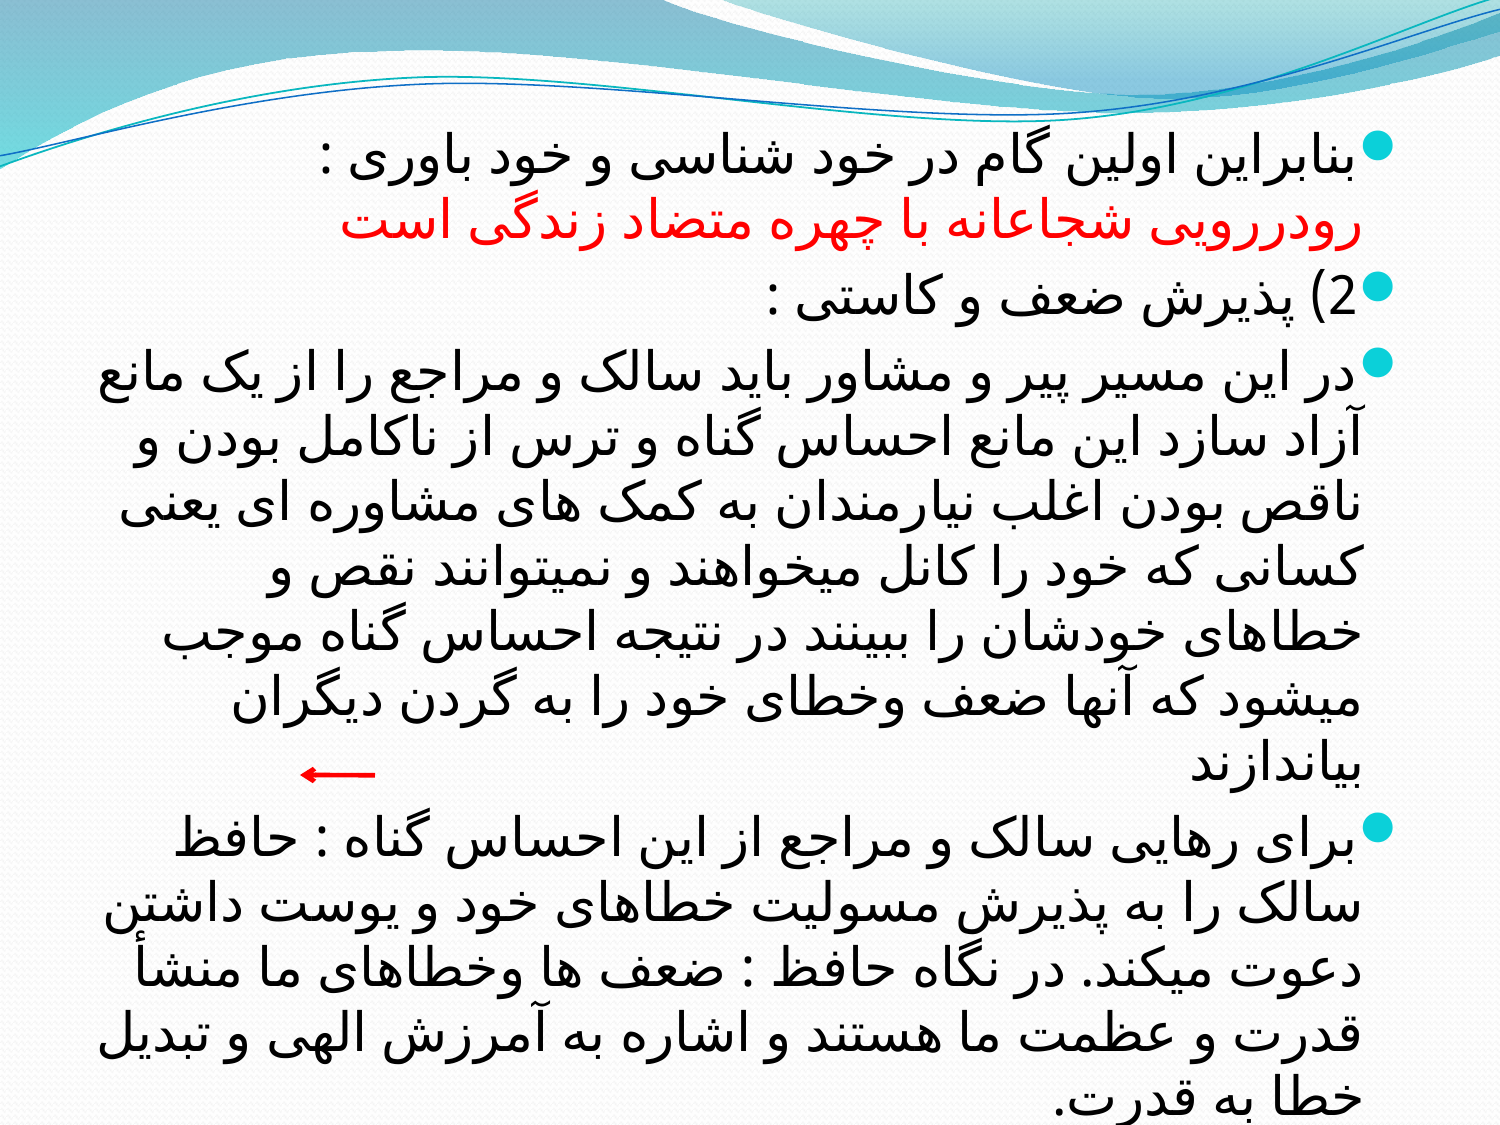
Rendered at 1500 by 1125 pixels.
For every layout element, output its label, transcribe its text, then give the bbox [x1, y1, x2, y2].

list بنابراین اولین گام در خود شناسی و خود باوری : رودررویی شجاعانه با چهره متضاد زندگی است 2) پذیرش ضعف و کاستی : در این مسیر پیر و مشاور باید سالک و مراجع را از یک مانع آزاد سازد این مانع احساس گناه و ترس از ناکامل بودن و ناقص بودن اغلب نیارمندان به کمک های مشاوره ای یعنی کسانی که خود را کانل میخواهند و نمیتوانند نقص و خطاهای خودشان را ببینند در نتیجه احساس گناه موجب میشود که آنها ضعف وخطای خود را به گردن دیگران بیاندازند برای رهایی سالک و مراجع از این احساس گناه : حافظ سالک را به پذیرش مسولیت خطاهای خود و یوست داشتن دعوت میکند. در نگاه حافظ : ضعف ها وخطاهای ما منشأ قدرت و عظمت ما هستند و اشاره به آمرزش الهی و تبدیل خطا به قدرت. [75, 112, 1425, 1038]
